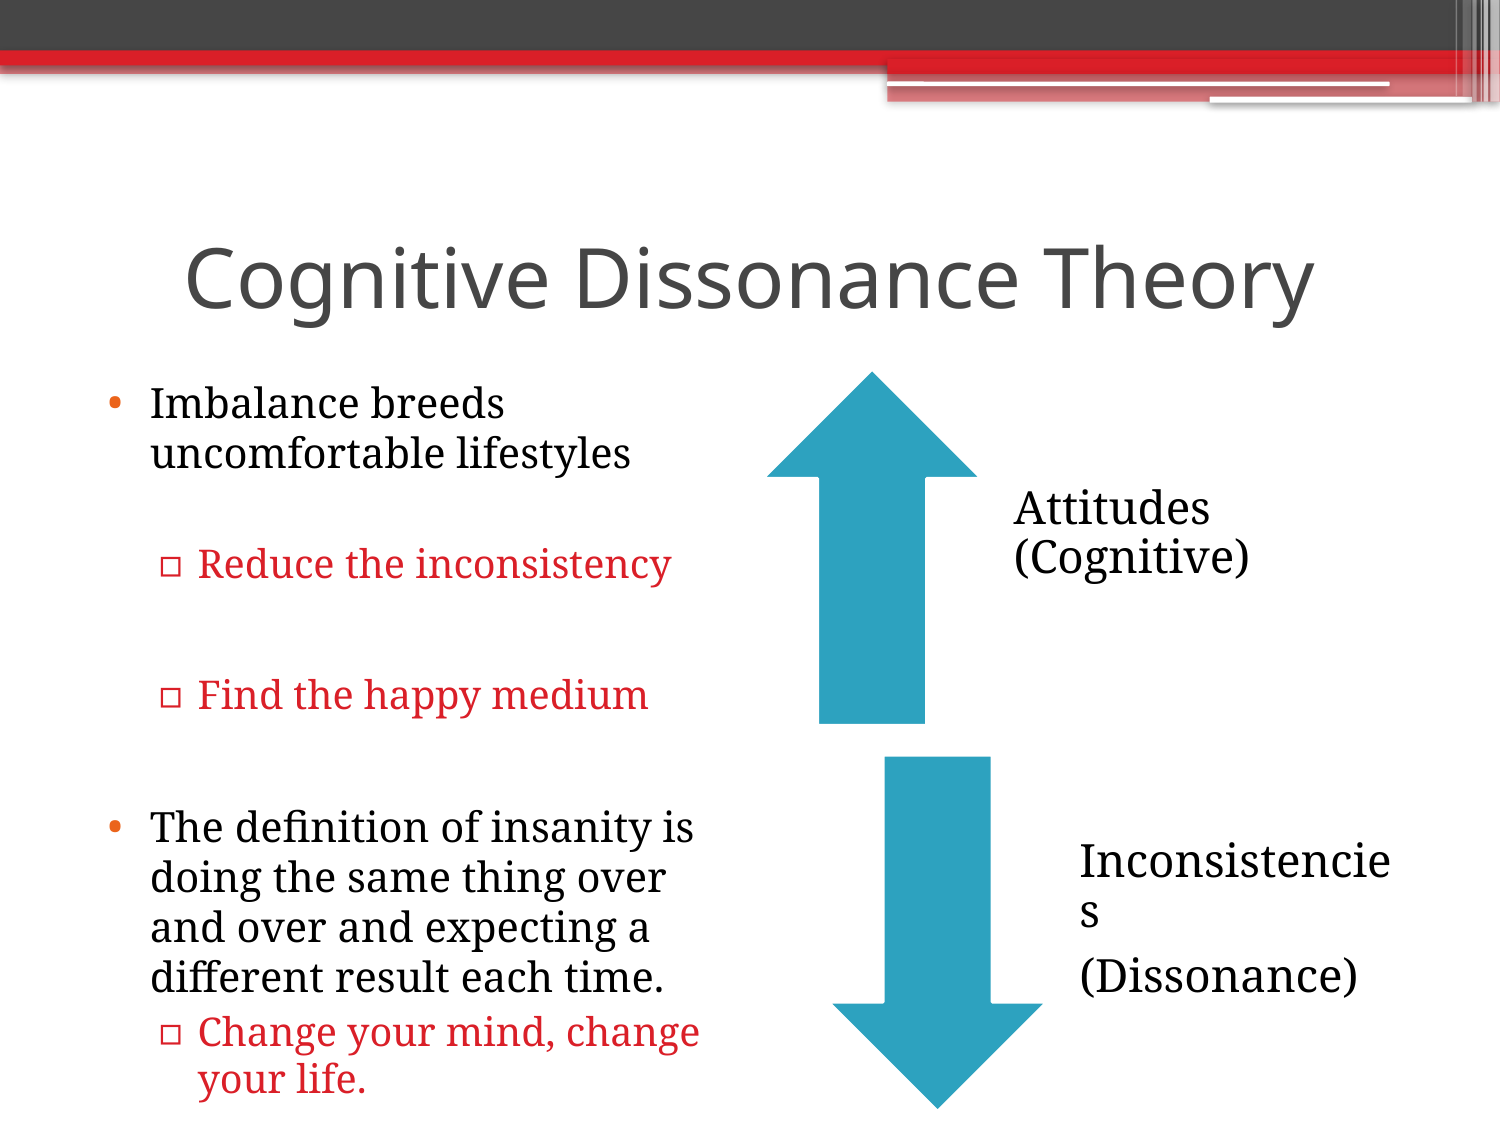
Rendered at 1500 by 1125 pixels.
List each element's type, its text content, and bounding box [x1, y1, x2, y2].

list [762, 368, 1426, 1112]
list Imbalance breeds uncomfortable lifestyles Reduce the inconsistency Find the happy medium The definition of insanity is doing the same thing over and over and expecting a different result each time. Change your mind, change your life. [75, 368, 738, 1112]
title Cognitive Dissonance Theory [75, 187, 1425, 363]
